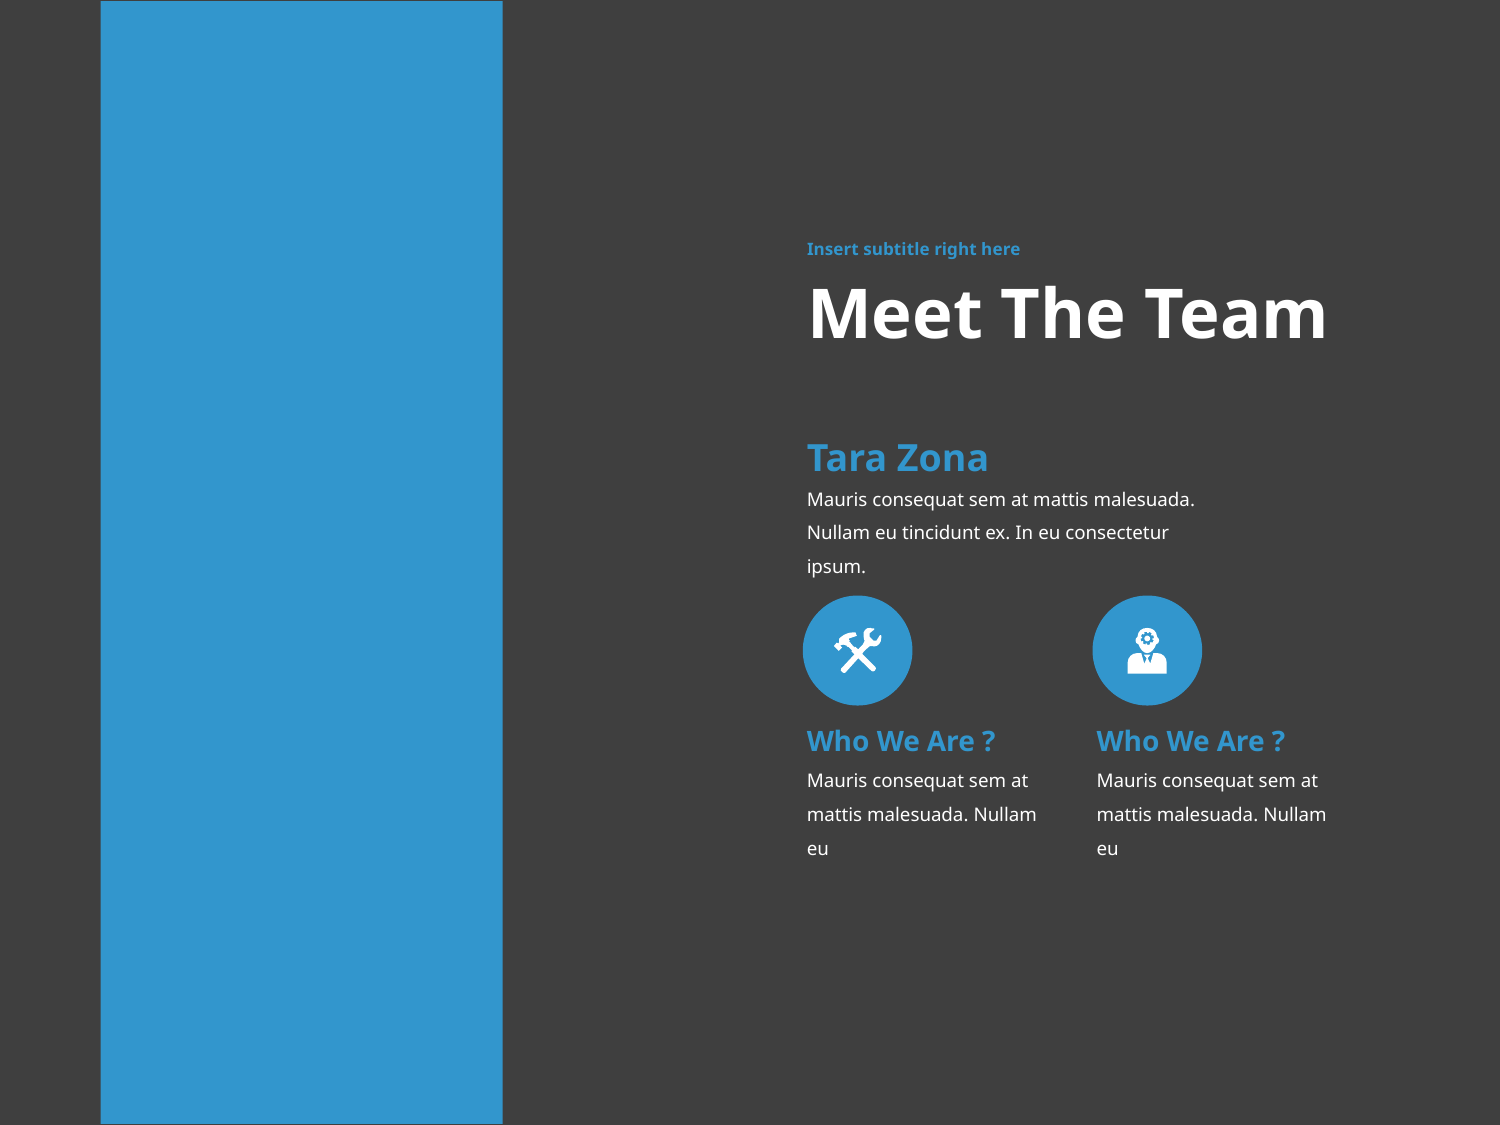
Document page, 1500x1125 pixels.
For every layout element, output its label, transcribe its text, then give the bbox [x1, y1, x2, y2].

text_box Mauris consequat sem at mattis malesuada. Nullam eu [792, 765, 1076, 867]
text_box Who We Are ? [1081, 715, 1366, 765]
text_box [833, 627, 882, 673]
picture [297, 361, 700, 764]
text_box Tara Zona [792, 426, 1148, 487]
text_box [1127, 627, 1167, 674]
text_box Mauris consequat sem at mattis malesuada. Nullam eu [1081, 765, 1366, 867]
title Meet The Team [792, 274, 1500, 382]
text_box [100, 0, 504, 1125]
text_box [1091, 594, 1204, 707]
text_box Who We Are ? [792, 715, 1076, 765]
text_box Mauris consequat sem at mattis malesuada. Nullam eu tincidunt ex. In eu consectetur ipsum. [792, 468, 1239, 585]
subtitle Insert subtitle right here [792, 227, 1500, 274]
text_box [801, 594, 914, 707]
